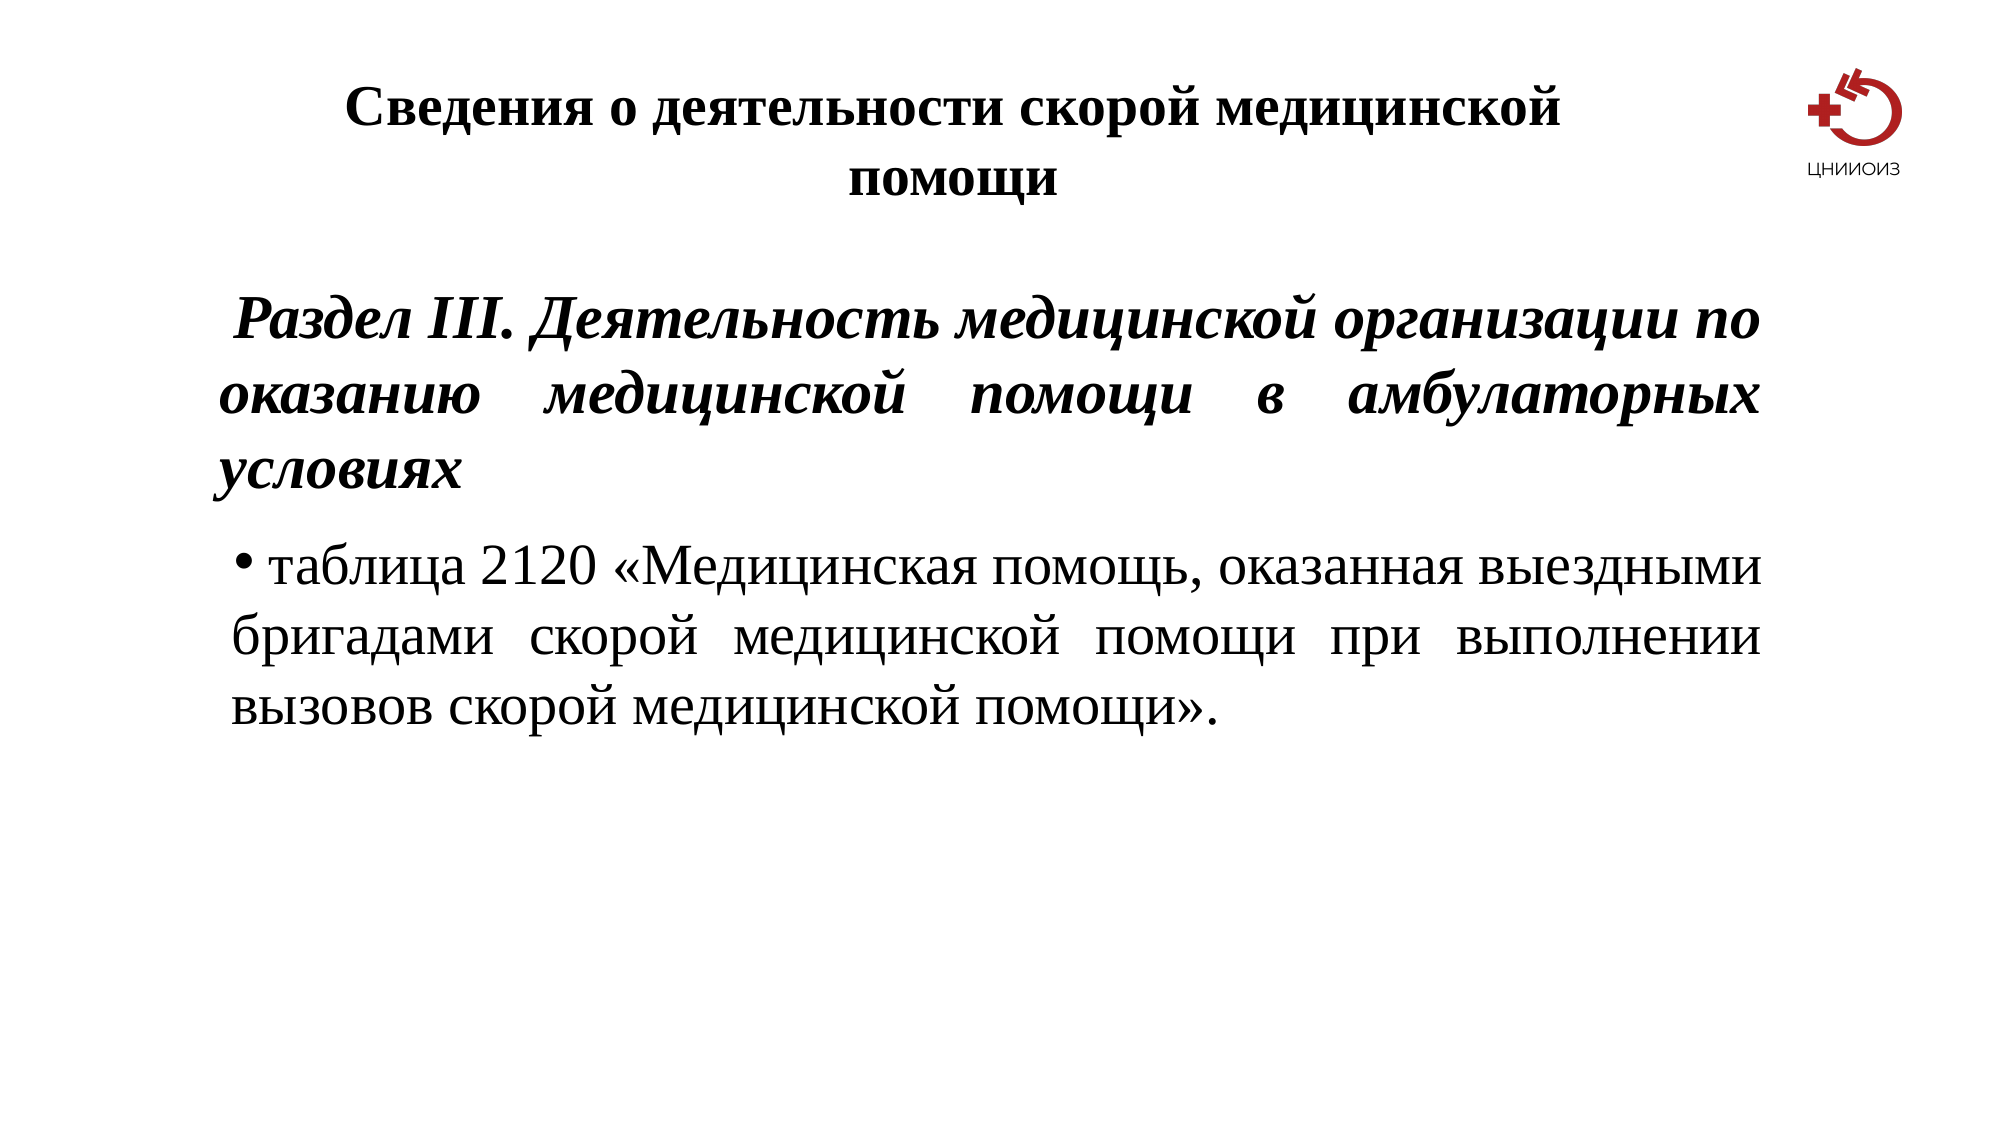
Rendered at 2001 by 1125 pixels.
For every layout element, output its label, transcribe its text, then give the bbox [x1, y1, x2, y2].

title Сведения о деятельности скорой медицинской помощи [225, 60, 1682, 215]
picture [1807, 67, 1903, 179]
list Раздел III. Деятельность медицинской организации по оказанию медицинской помощи в амбулаторных условиях таблица 2120 «Медицинская помощь, оказанная выездными бригадами скорой медицинской помощи при выполнении вызовов скорой медицинской помощи». [160, 268, 1778, 1013]
